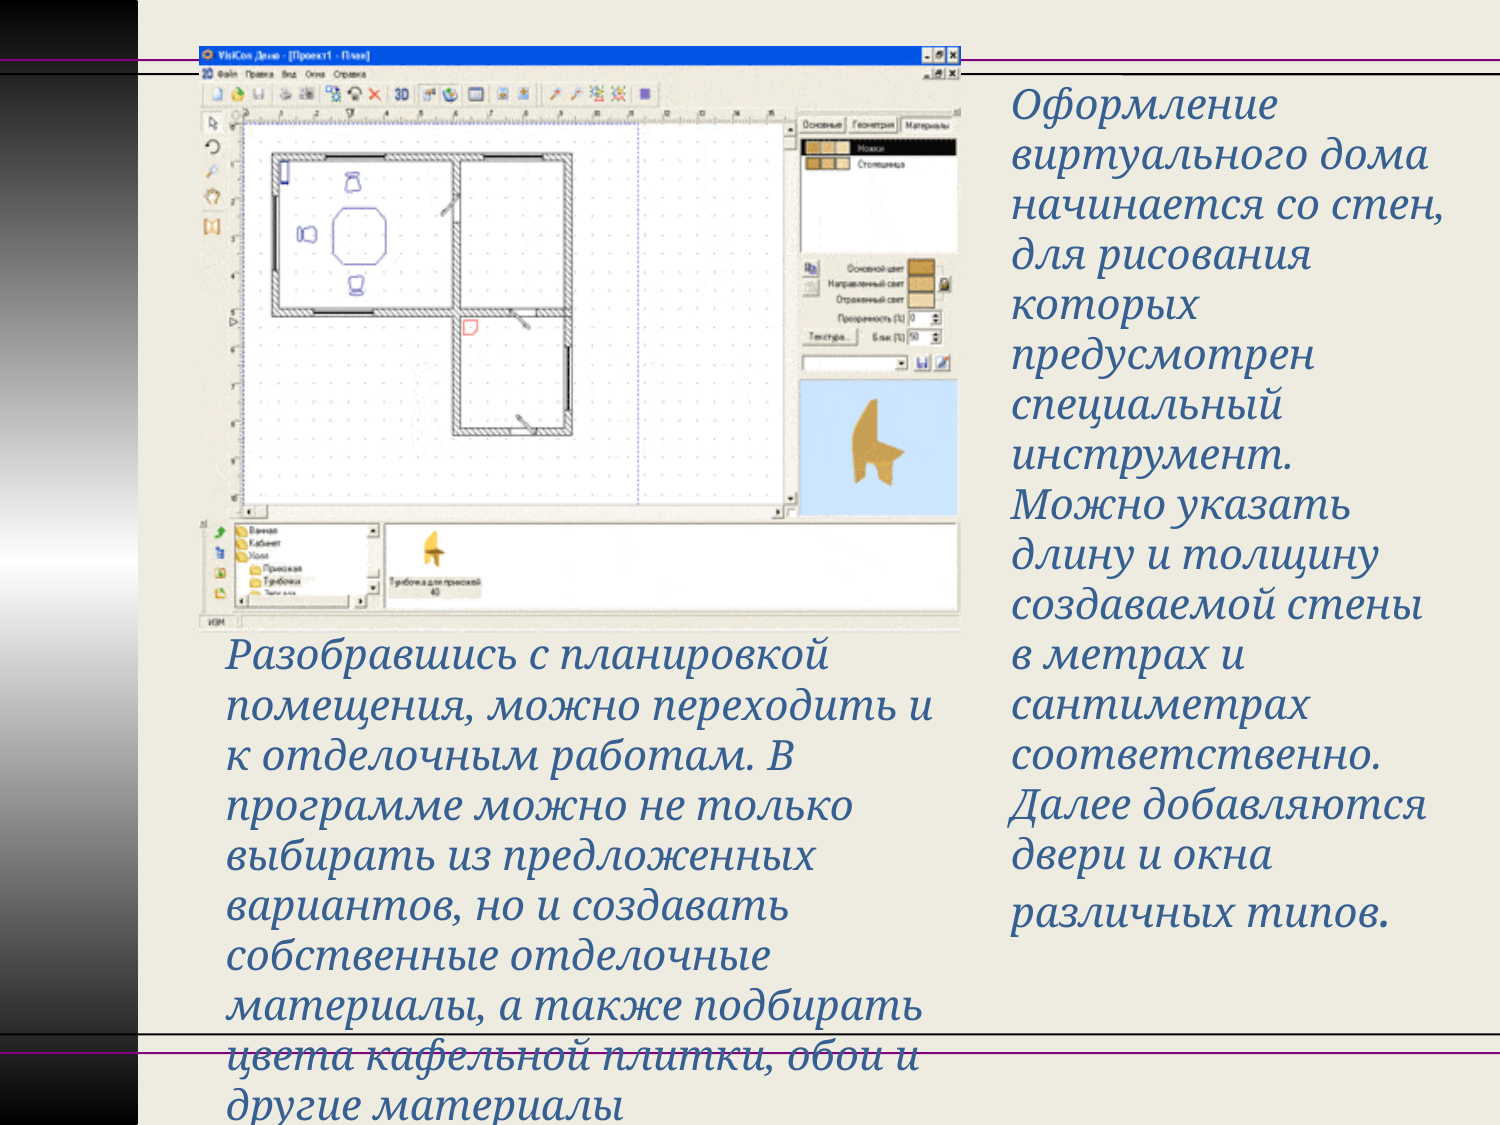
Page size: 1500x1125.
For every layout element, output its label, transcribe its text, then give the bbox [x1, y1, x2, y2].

text_box Оформление виртуального дома начинается со стен, для рисования которых предусмотрен специальный инструмент. Можно указать длину и толщину создаваемой стены в метрах и сантиметрах соответственно. Далее добавляются двери и окна различных типов. [996, 70, 1465, 946]
text_box Разобравшись с планировкой помещения, можно переходить и к отделочным работам. В программе можно не только выбирать из предложенных вариантов, но и создавать собственные отделочные материалы, а также подбирать цвета кафельной плитки, обои и другие материалы [210, 633, 961, 1125]
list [198, 46, 962, 633]
